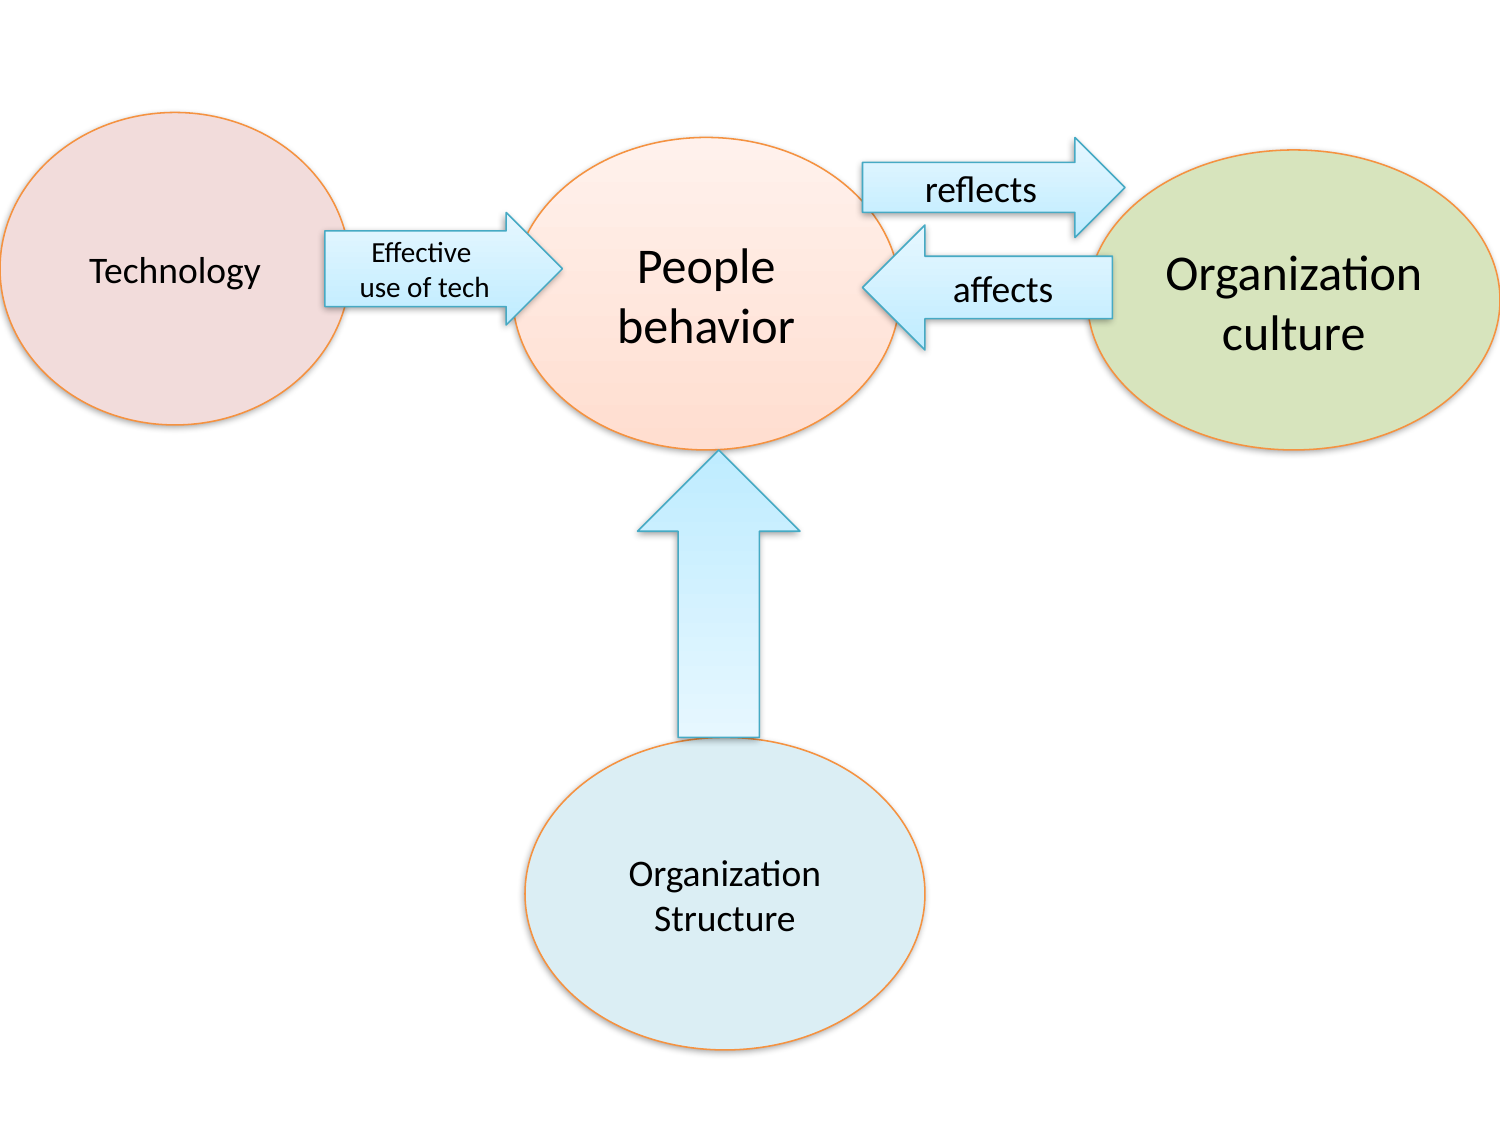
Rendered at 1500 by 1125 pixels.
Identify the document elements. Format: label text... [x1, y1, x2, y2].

text_box [636, 449, 801, 739]
text_box reflects [861, 136, 1126, 239]
text_box affects [861, 224, 1114, 351]
text_box Organization culture [1089, 149, 1500, 451]
text_box Organization Structure [524, 739, 926, 1051]
text_box People behavior [515, 136, 896, 451]
text_box Technology [0, 111, 345, 426]
text_box Effective use of tech [324, 211, 563, 326]
